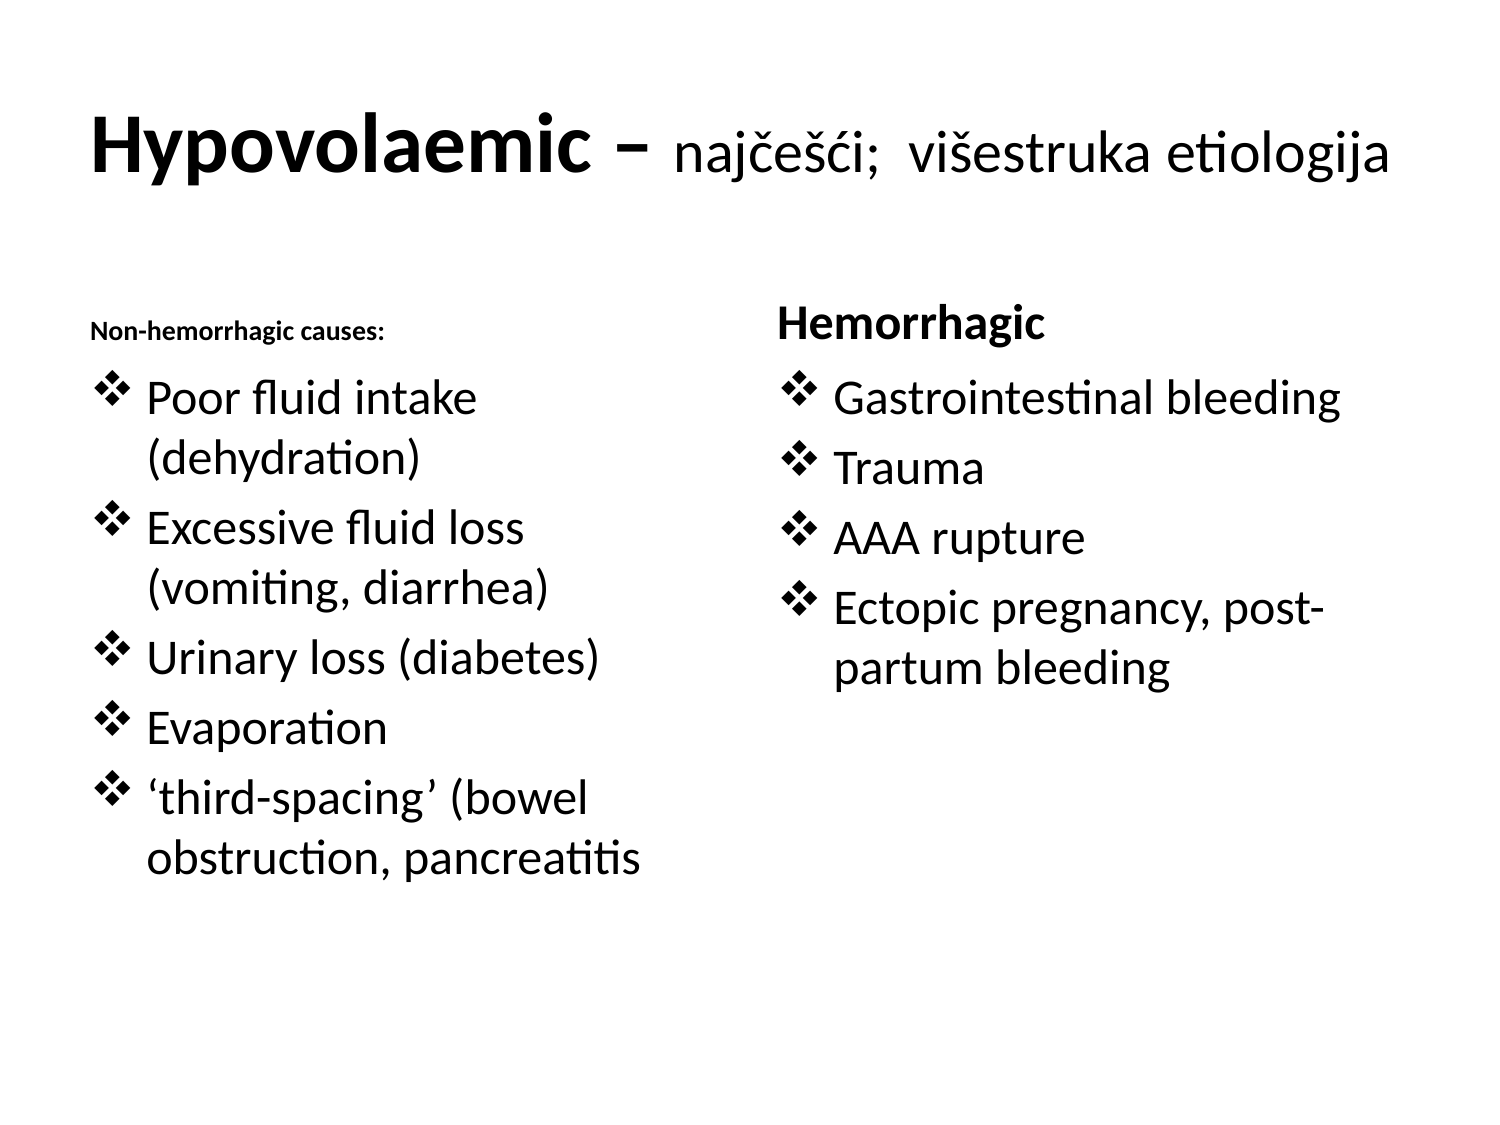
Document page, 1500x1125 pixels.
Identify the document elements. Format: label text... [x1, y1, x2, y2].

title Hypovolaemic – najčešći; višestruka etiologija [75, 45, 1425, 233]
list Poor fluid intake (dehydration) Excessive fluid loss (vomiting, diarrhea) Urinary loss (diabetes) Evaporation ‘third-spacing’ (bowel obstruction, pancreatitis [75, 356, 738, 1005]
list Non-hemorrhagic causes: [75, 251, 738, 356]
list Hemorrhagic [761, 251, 1425, 356]
list Gastrointestinal bleeding Trauma AAA rupture Ectopic pregnancy, post-partum bleeding [761, 356, 1425, 1005]
